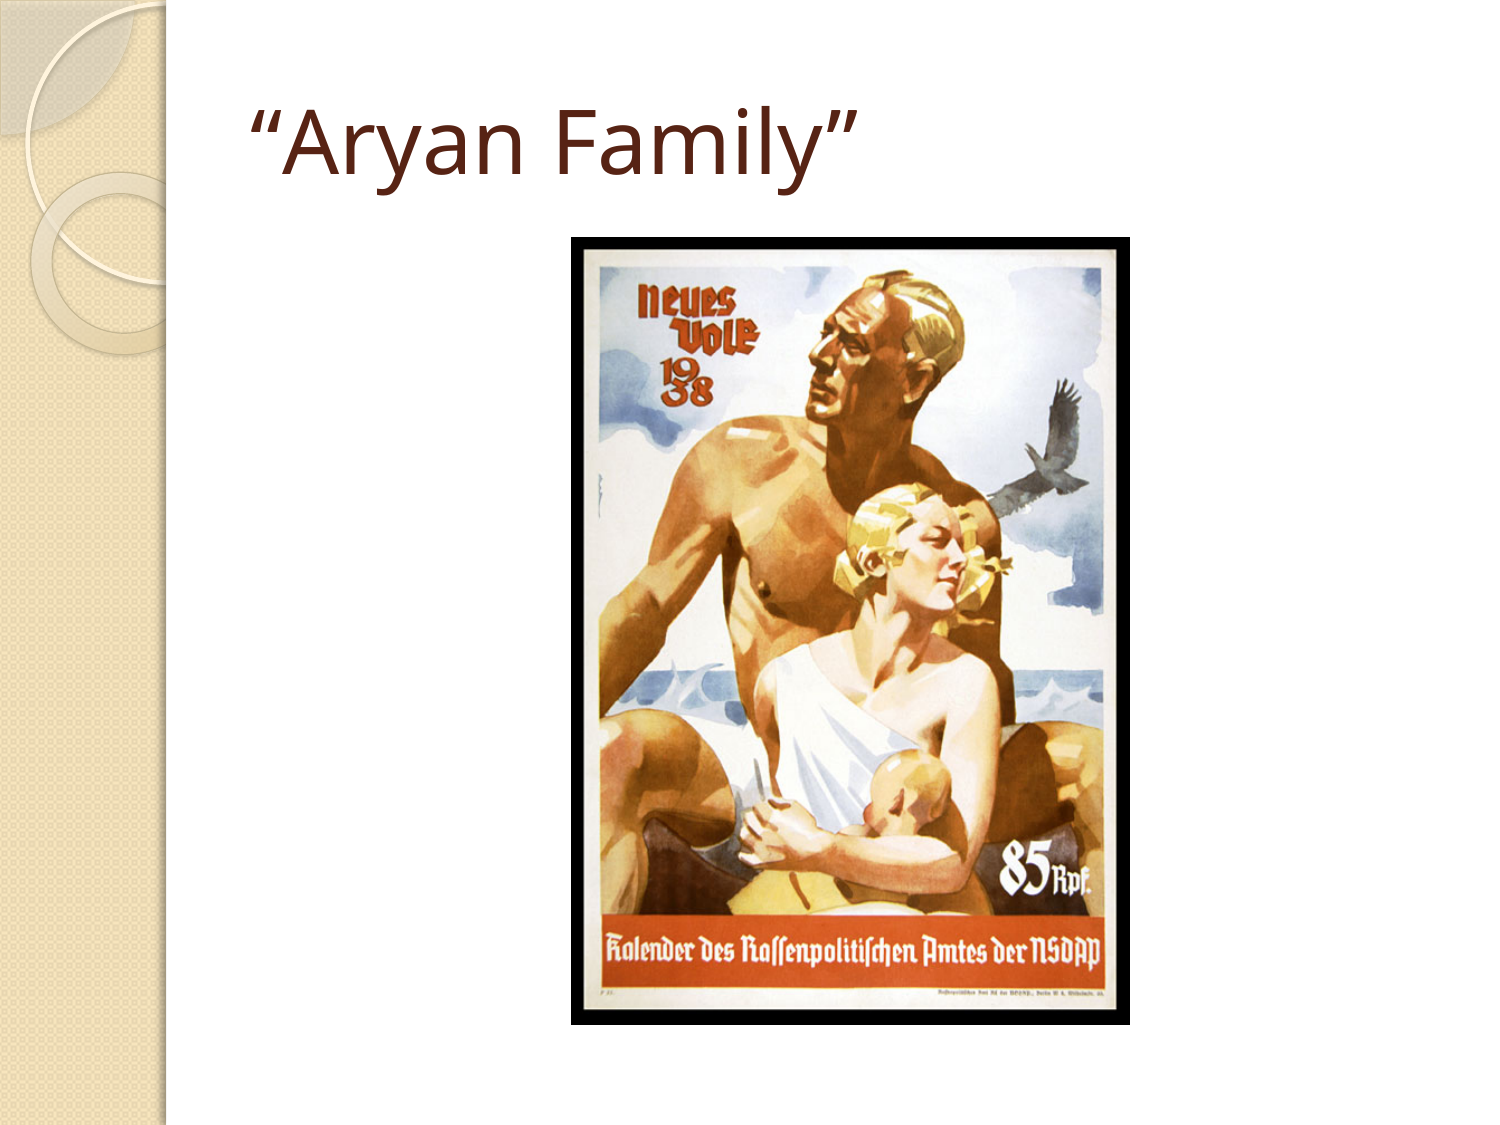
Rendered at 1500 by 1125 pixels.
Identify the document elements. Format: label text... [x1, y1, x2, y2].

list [235, 237, 1466, 1026]
title “Aryan Family” [235, 45, 1466, 233]
